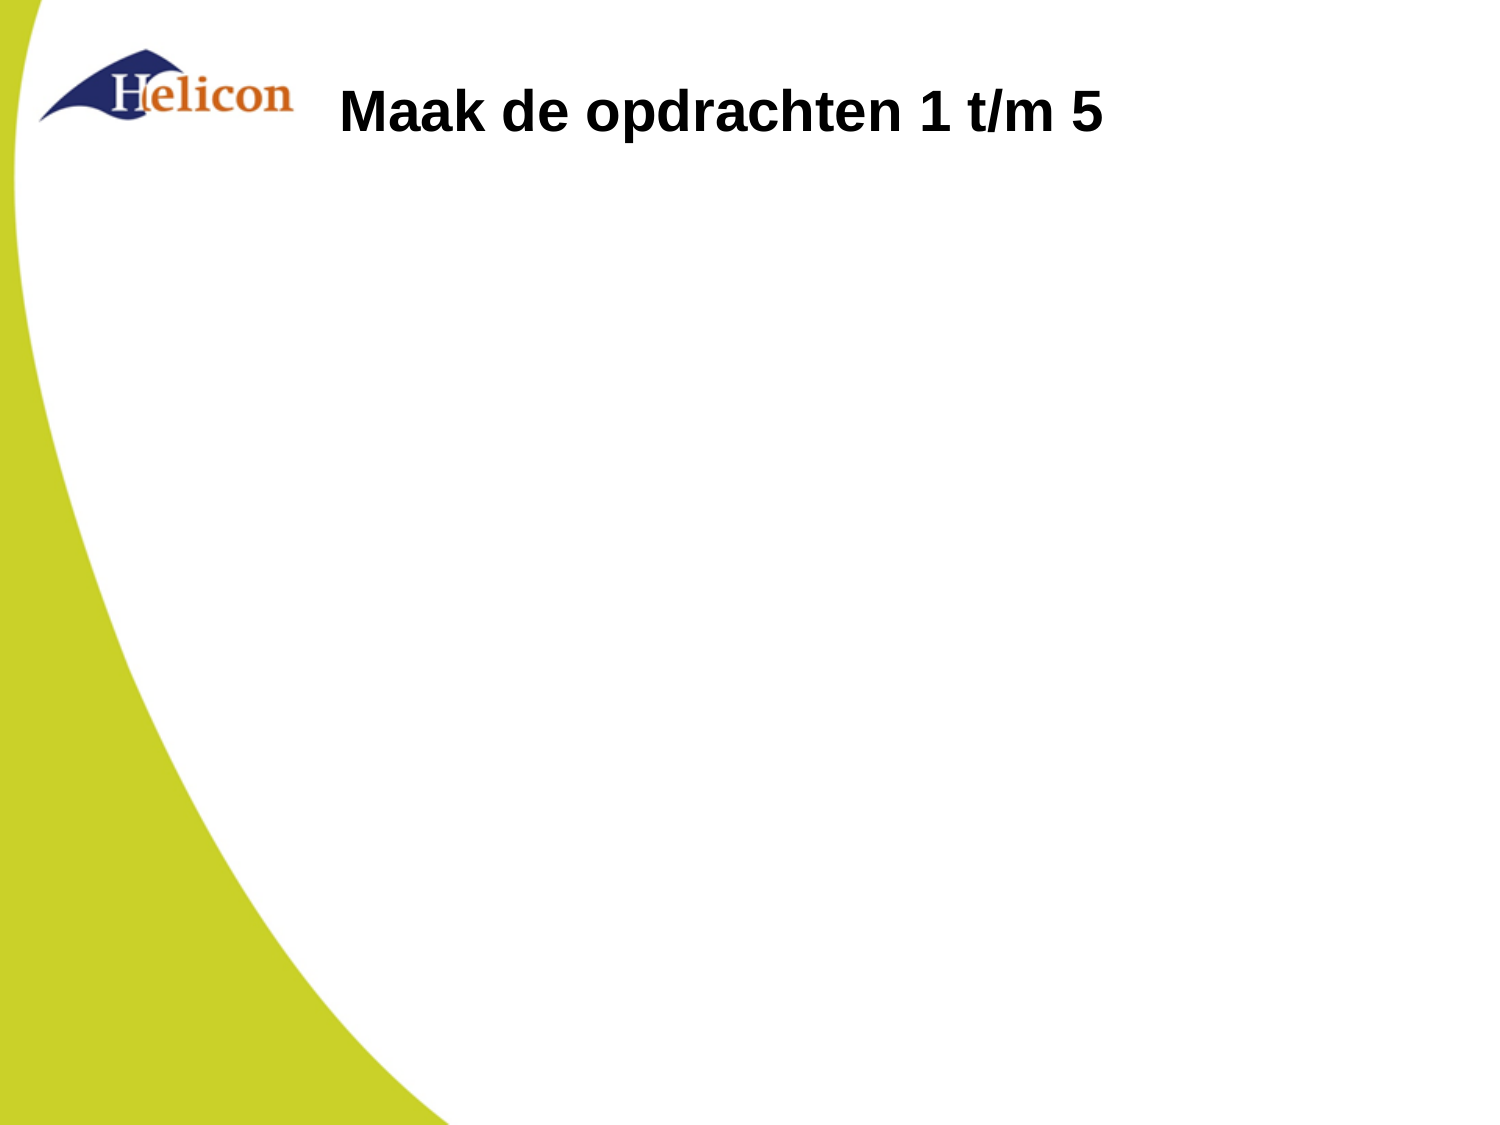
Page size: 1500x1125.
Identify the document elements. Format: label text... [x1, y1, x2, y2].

title Maak de opdrachten 1 t/m 5 [324, 54, 1415, 161]
picture [0, 0, 1500, 1125]
